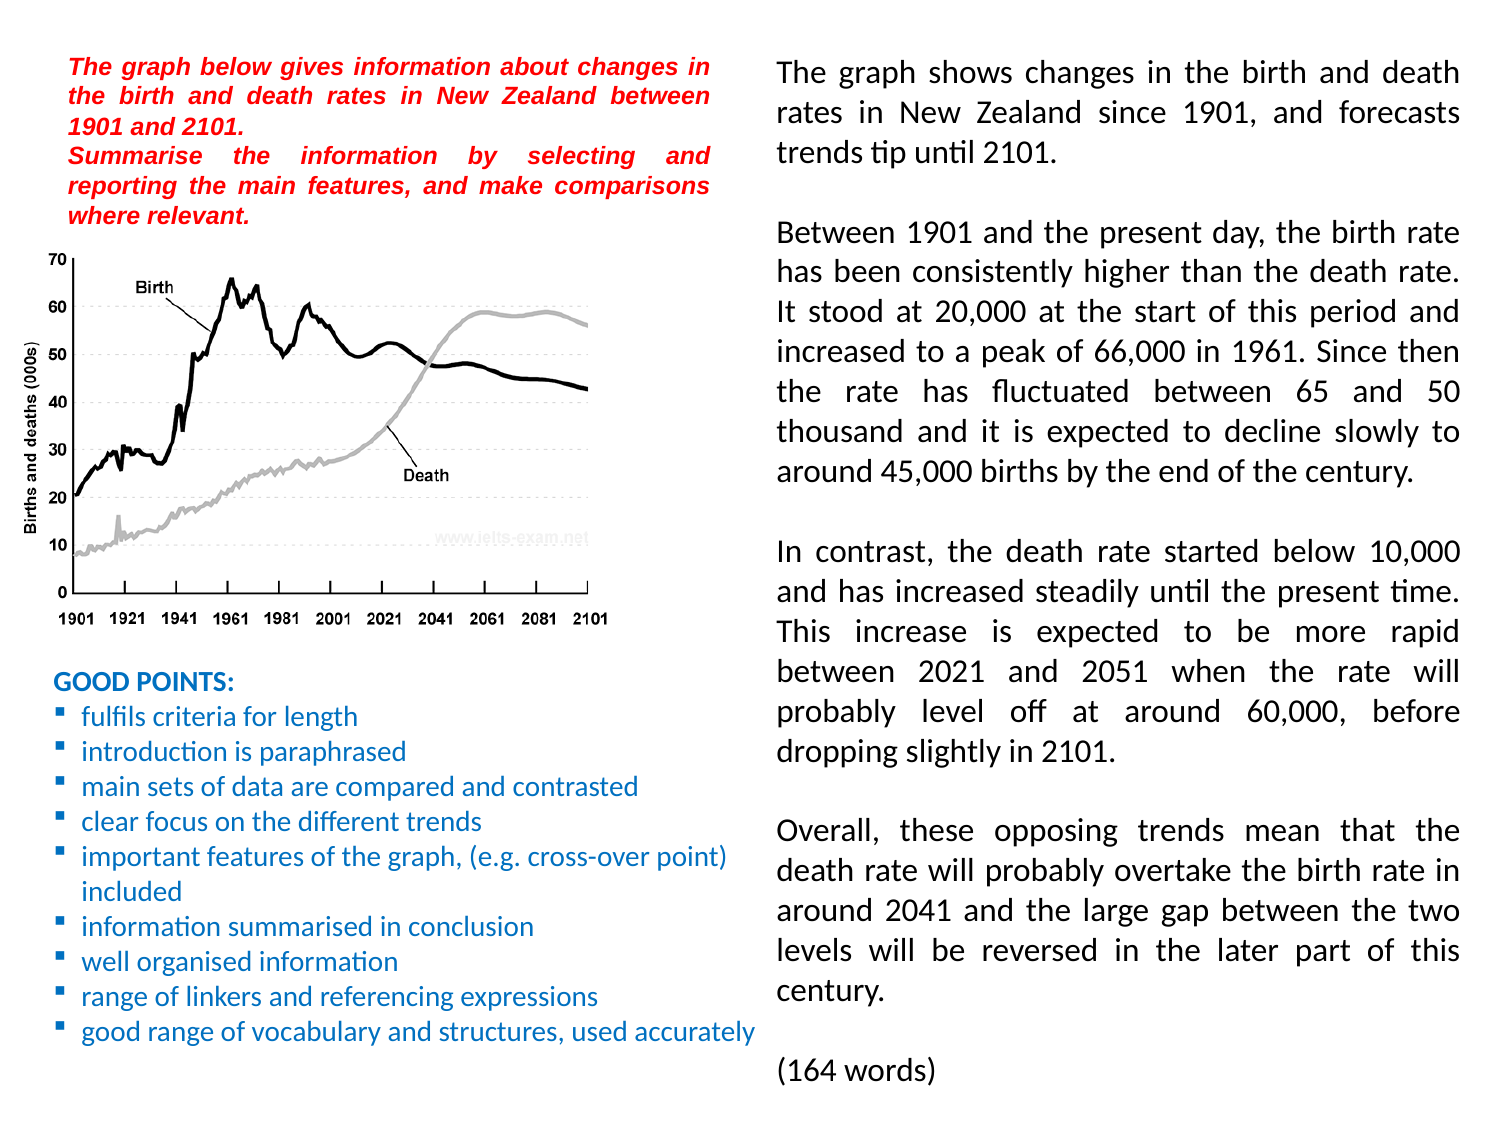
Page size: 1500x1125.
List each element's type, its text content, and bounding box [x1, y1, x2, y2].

text_box The graph below gives information about changes in the birth and death rates in New Zealand between 1901 and 2101. Summarise the information by selecting and reporting the main features, and make comparisons where relevant. [53, 42, 727, 238]
picture [19, 242, 613, 633]
text_box The graph shows changes in the birth and death rates in New Zealand since 1901, and forecasts trends tip until 2101. Between 1901 and the present day, the birth rate has been consistently higher than the death rate. It stood at 20,000 at the start of this period and increased to a peak of 66,000 in 1961. Since then the rate has fluctuated between 65 and 50 thousand and it is expected to decline slowly to around 45,000 births by the end of the century. In contrast, the death rate started below 10,000 and has increased steadily until the present time. This increase is expected to be more rapid between 2021 and 2051 when the rate will probably level off at around 60,000, before dropping slightly in 2101. Overall, these opposing trends mean that the death rate will probably overtake the birth rate in around 2041 and the large gap between the two levels will be reversed in the later part of this century. (164 words) [761, 42, 1477, 1096]
text_box GOOD POINTS: fulfils criteria for length introduction is paraphrased main sets of data are compared and contrasted clear focus on the different trends important features of the graph, (e.g. cross-over point) included information summarised in conclusion well organised information range of linkers and referencing expressions good range of vocabulary and structures, used accurately [38, 655, 786, 1055]
